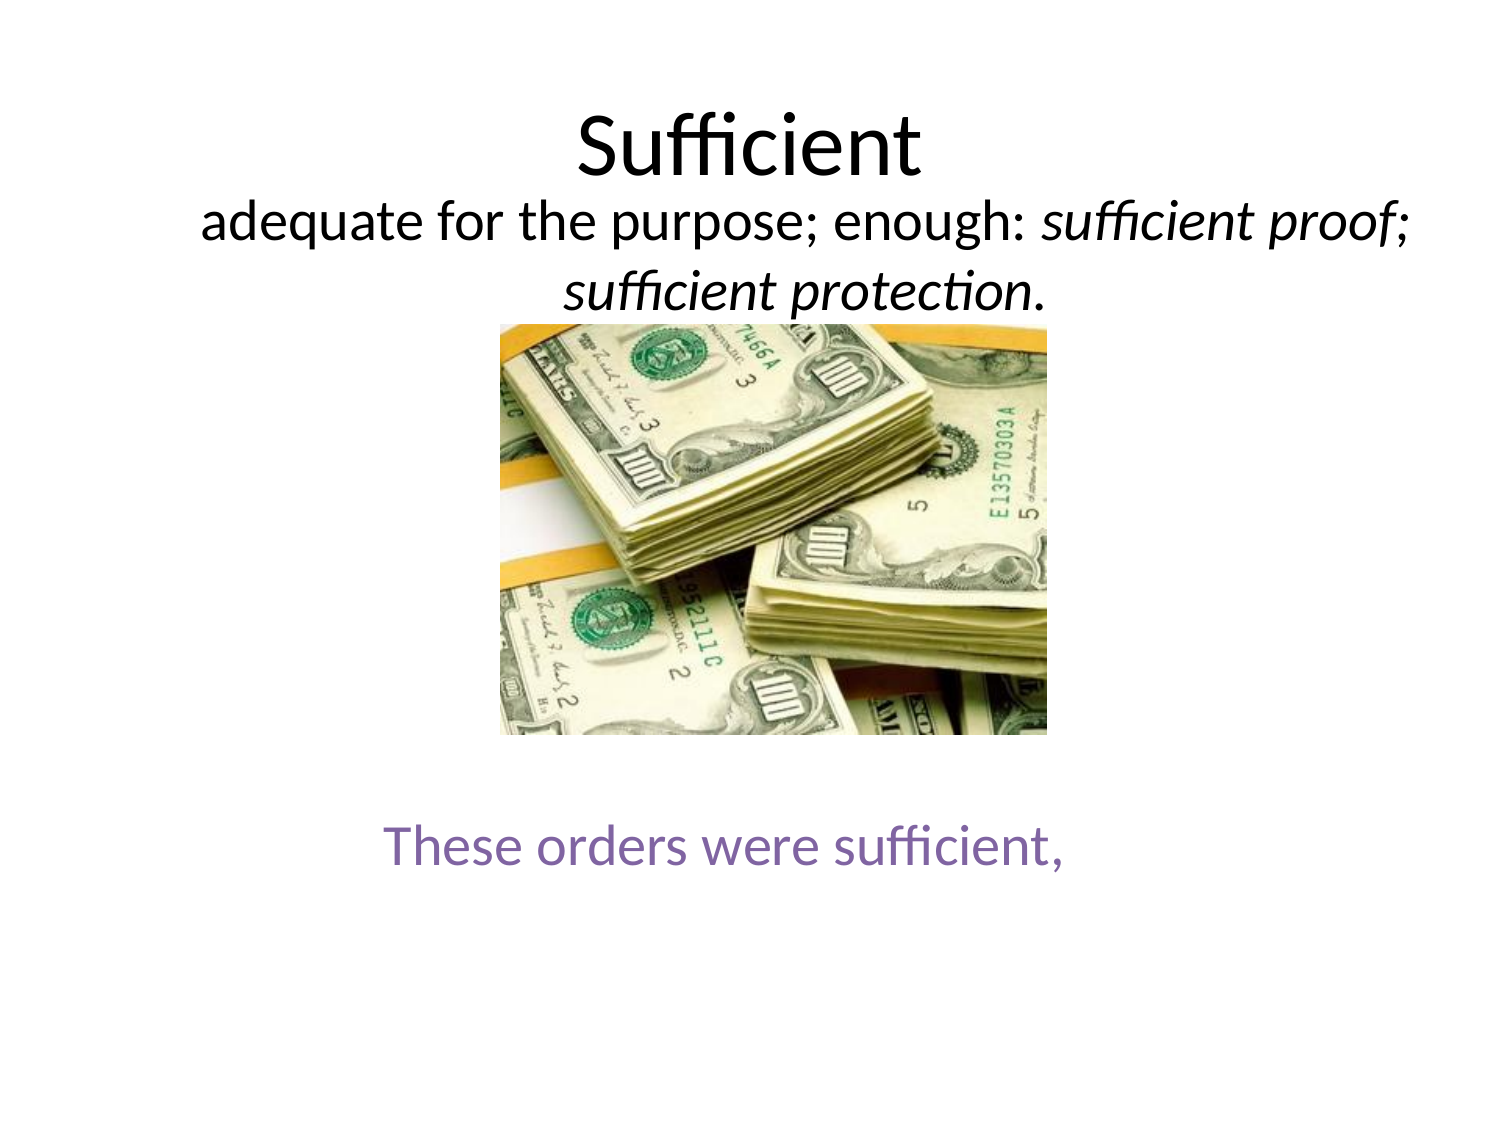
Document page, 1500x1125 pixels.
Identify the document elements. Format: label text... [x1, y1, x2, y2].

text_box adequate for the purpose; enough: sufficient proof; sufficient protection. [162, 174, 1450, 330]
title Sufficient [75, 45, 1425, 233]
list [499, 324, 1048, 735]
text_box These orders were sufficient, [212, 800, 1250, 885]
